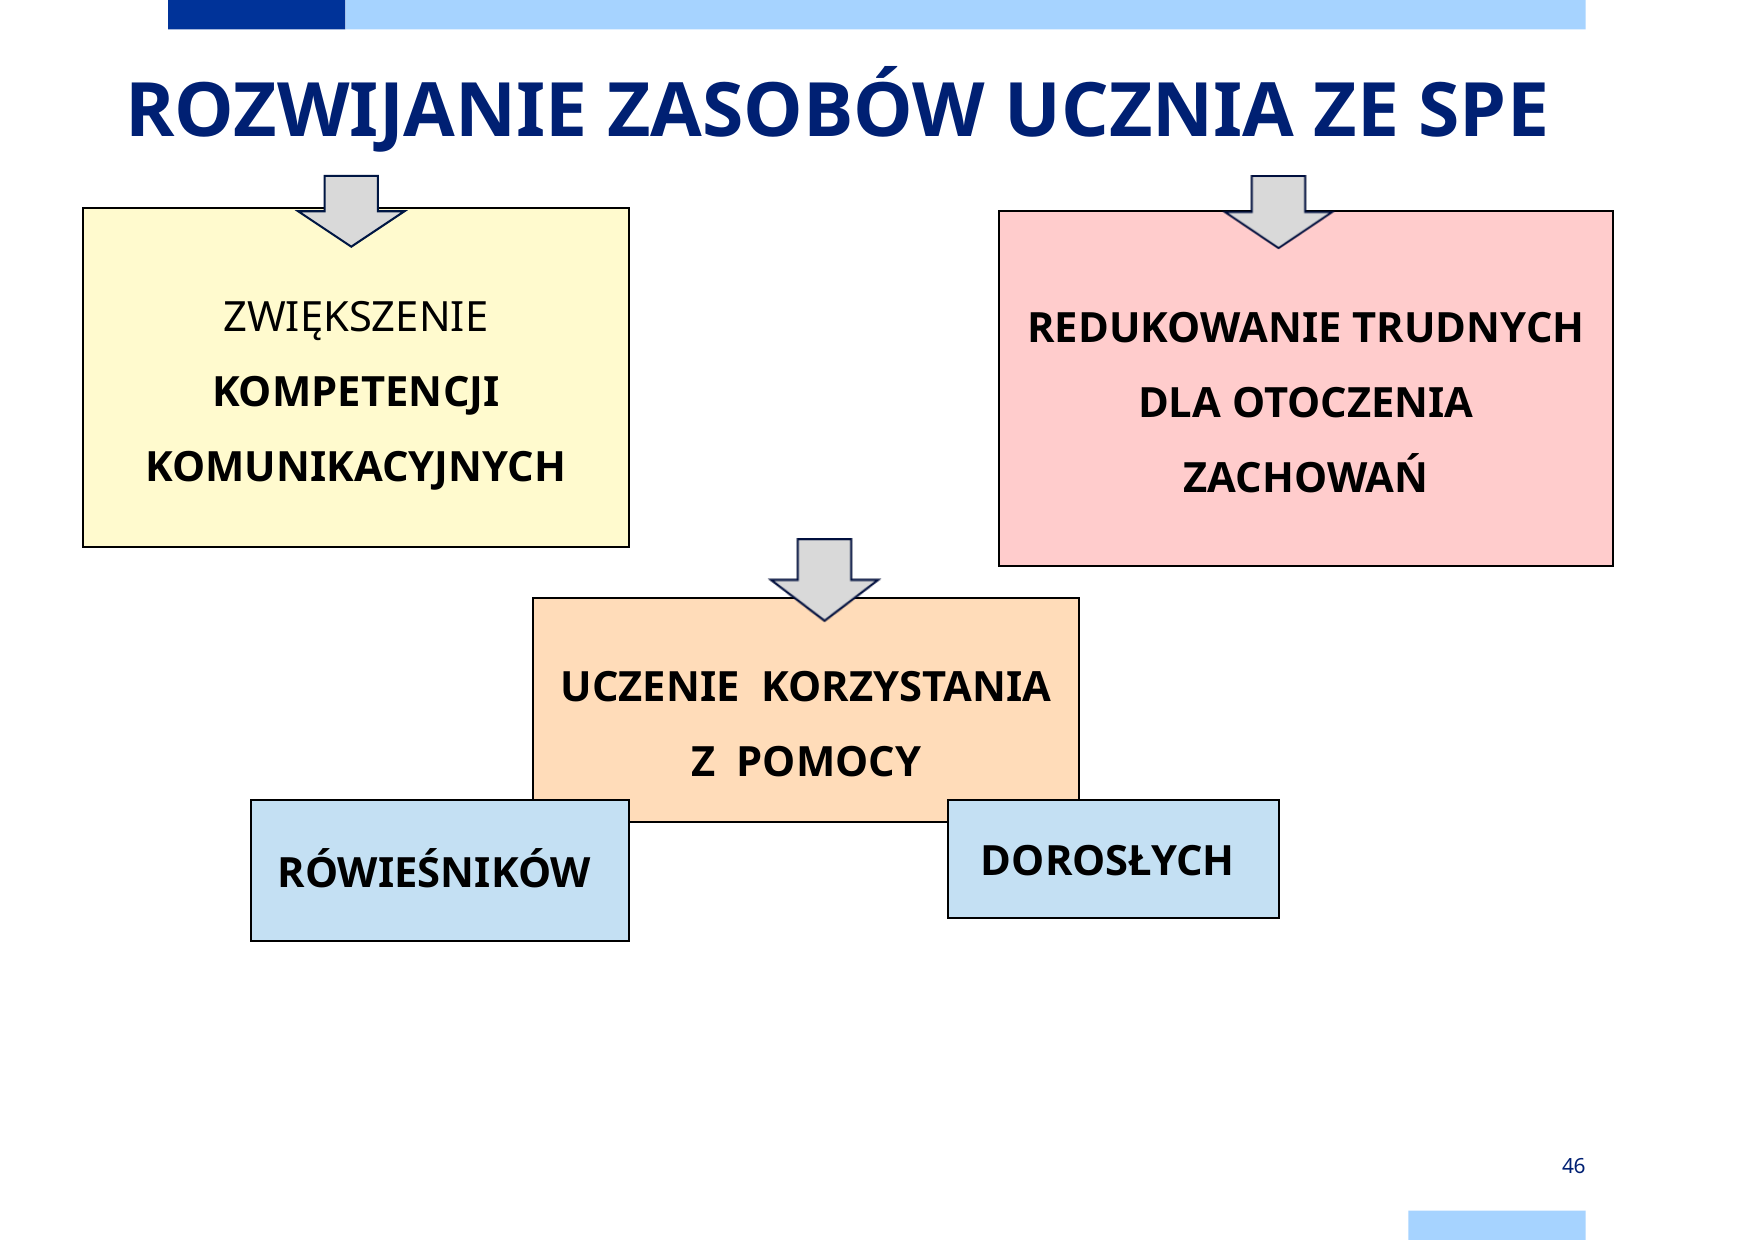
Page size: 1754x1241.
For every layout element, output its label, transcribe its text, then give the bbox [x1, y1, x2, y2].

picture [767, 538, 882, 623]
text_box ZWIĘKSZENIE KOMPETENCJI KOMUNIKACYJNYCH [82, 207, 630, 548]
slide_number 46 [1408, 1151, 1586, 1182]
text_box [294, 174, 408, 248]
text_box RÓWIEŚNIKÓW [250, 799, 630, 942]
text_box DOROSŁYCH [947, 799, 1280, 919]
text_box REDUKOWANIE TRUDNYCH DLA OTOCZENIA ZACHOWAŃ [998, 210, 1614, 567]
title ROZWIJANIE ZASOBÓW UCZNIA ZE SPE [109, 76, 1586, 325]
text_box UCZENIE KORZYSTANIA Z POMOCY [532, 597, 1080, 823]
picture [1221, 175, 1336, 250]
